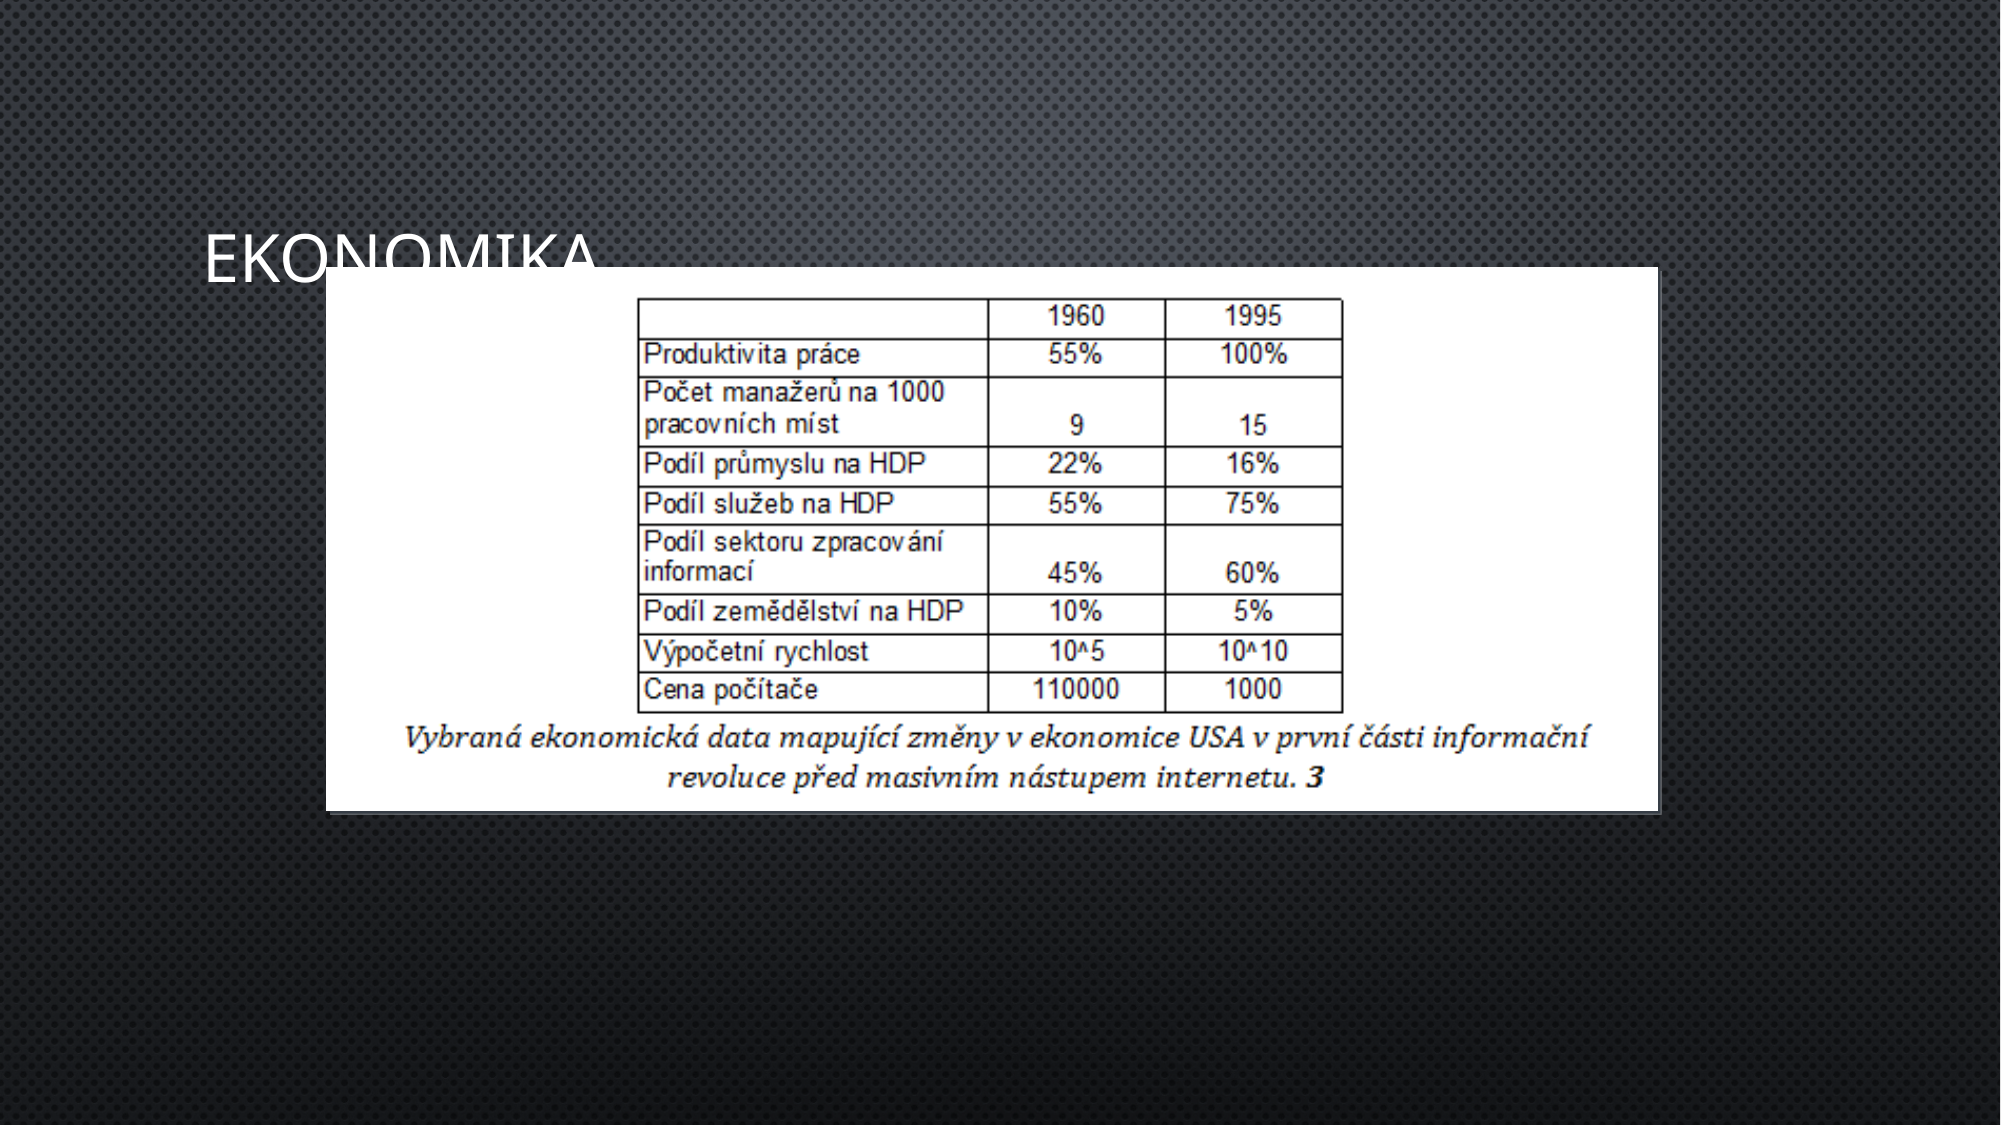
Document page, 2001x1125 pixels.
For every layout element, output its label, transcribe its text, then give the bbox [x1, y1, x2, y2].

picture [326, 266, 1658, 811]
title Ekonomika [187, 99, 1813, 413]
